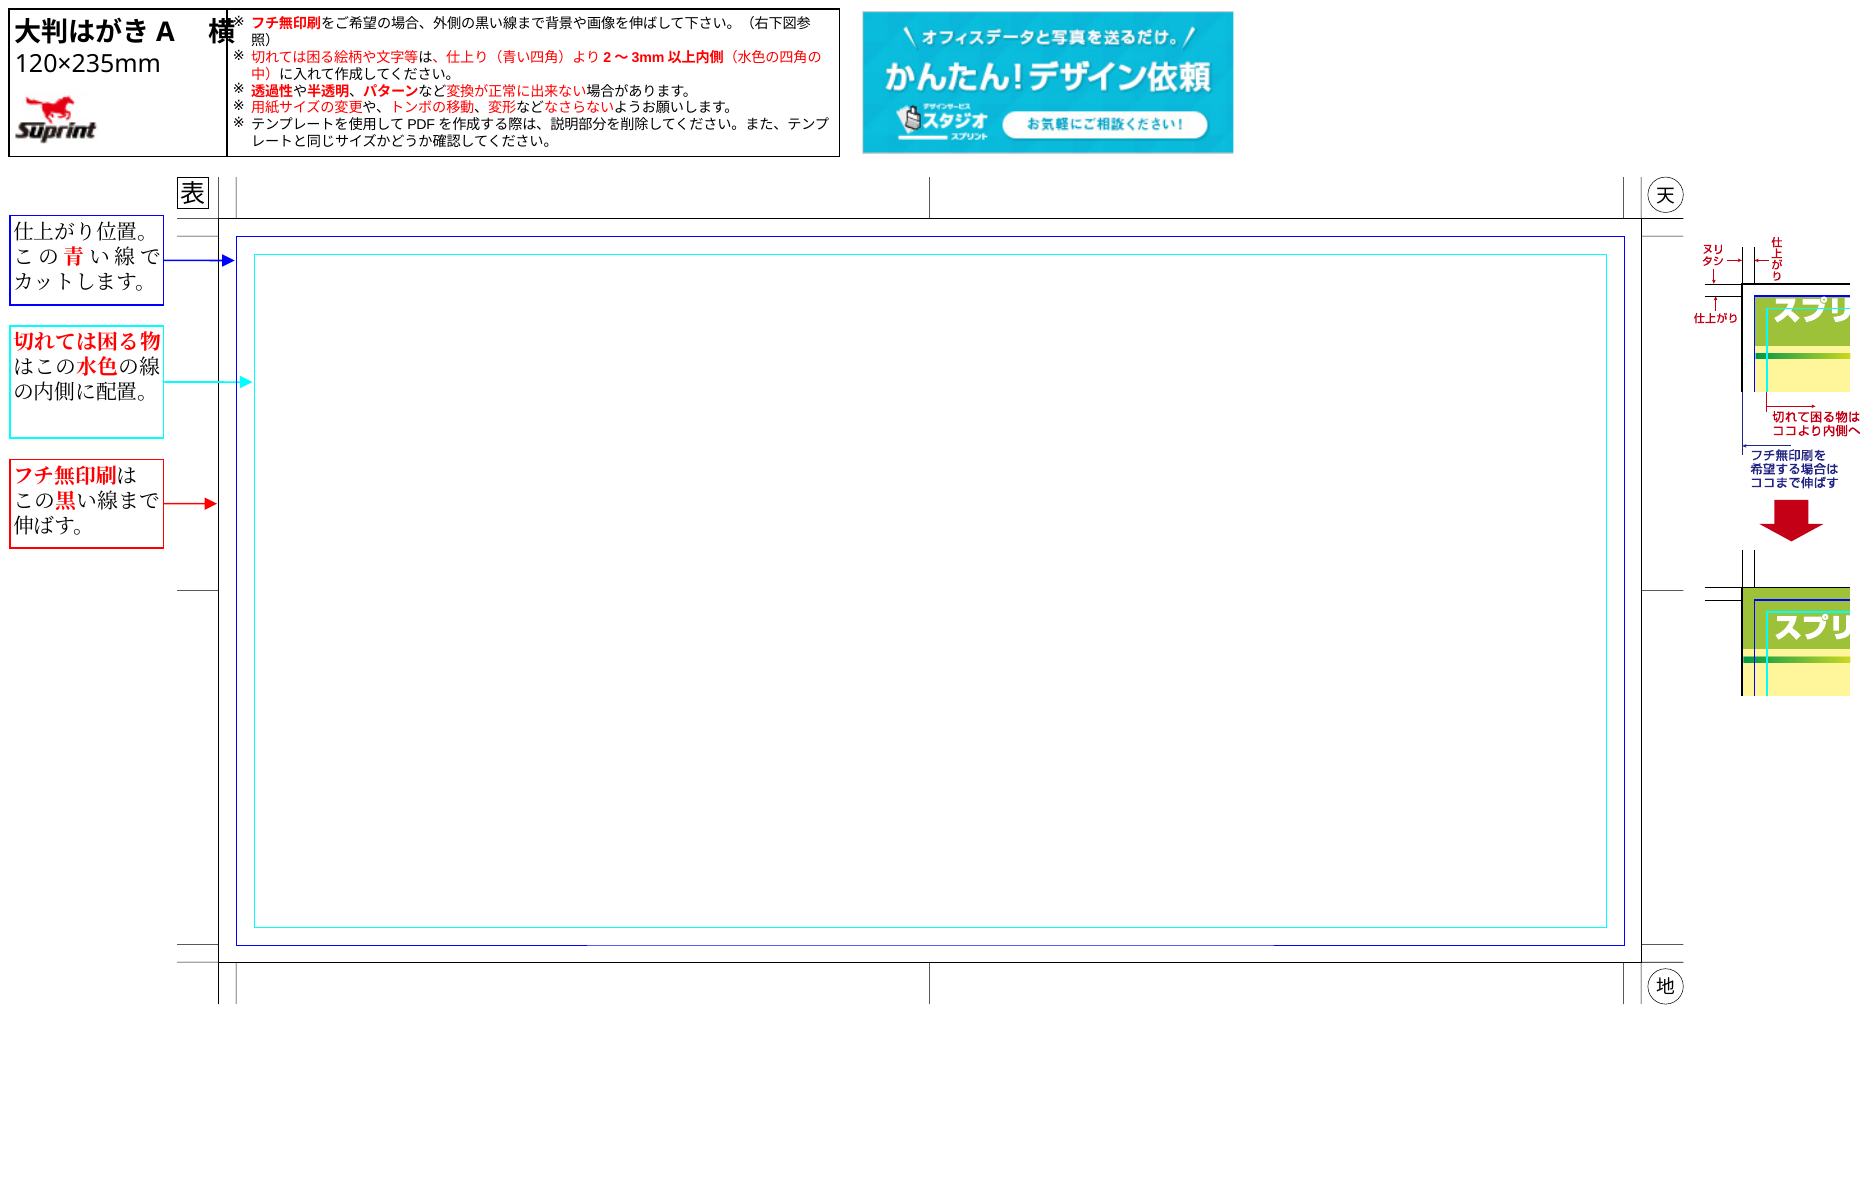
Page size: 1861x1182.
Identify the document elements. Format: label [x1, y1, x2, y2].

picture [11, 91, 101, 148]
picture [862, 11, 1234, 154]
